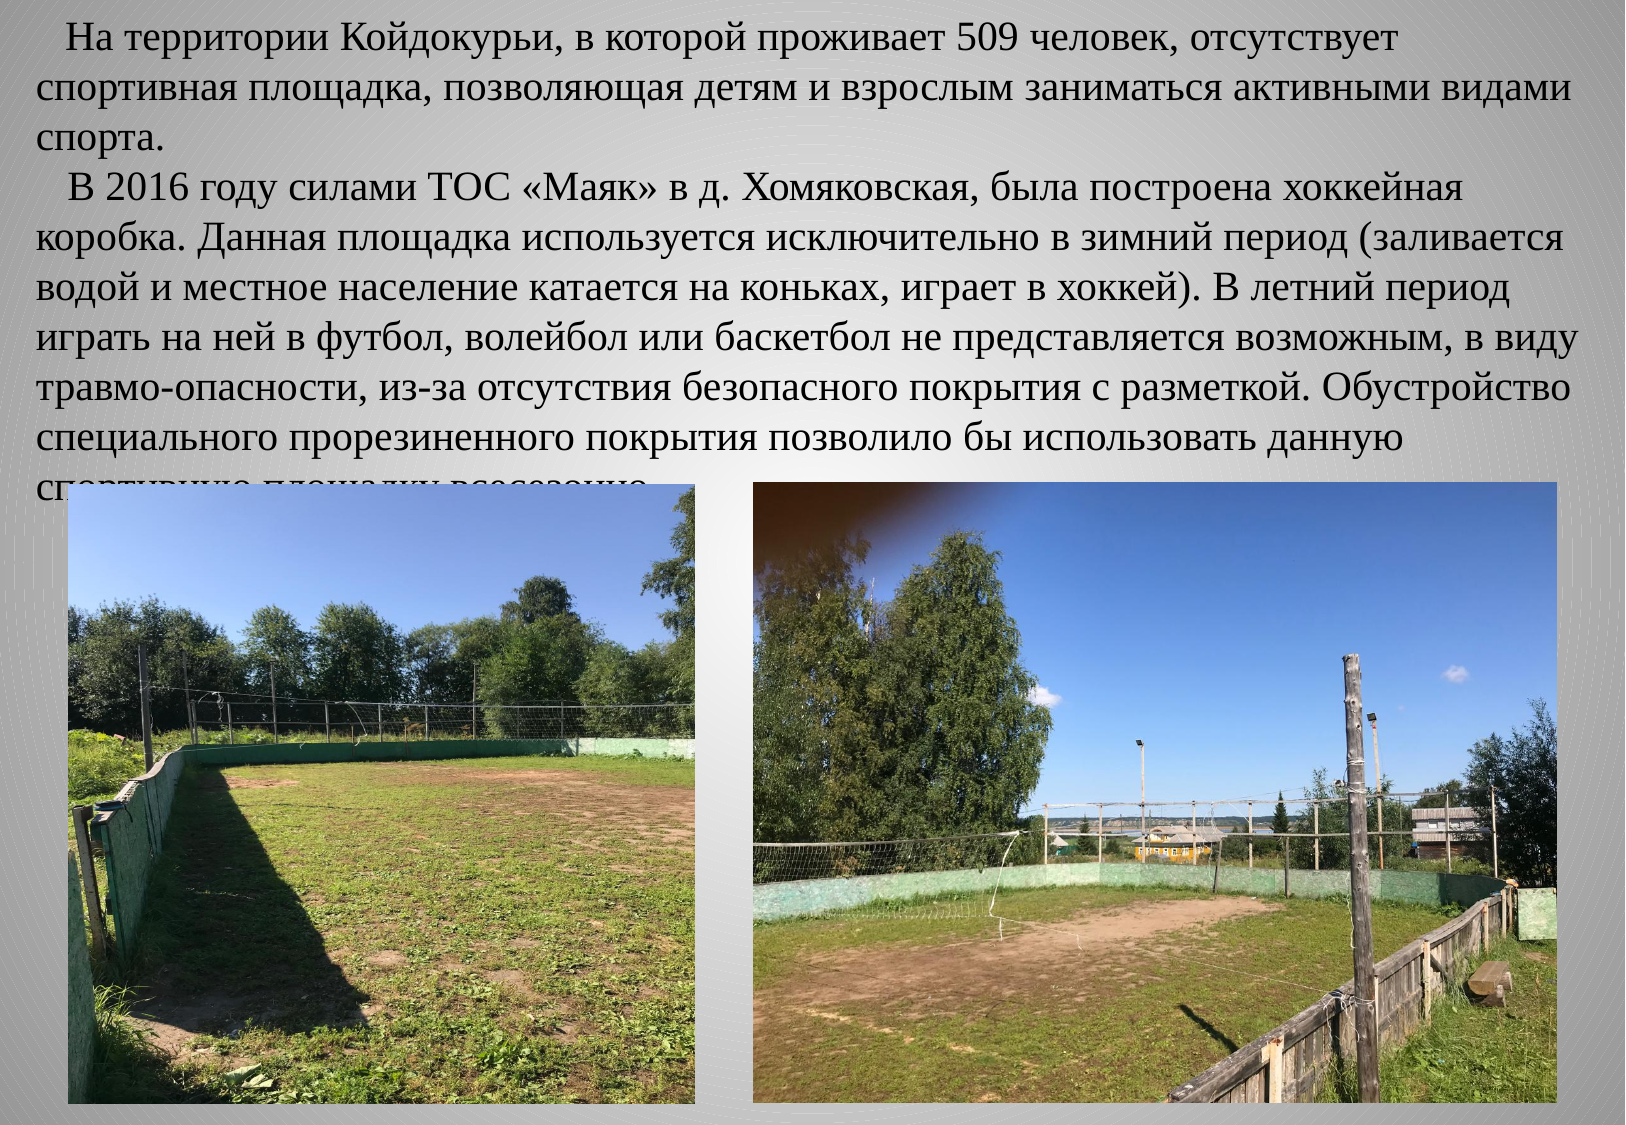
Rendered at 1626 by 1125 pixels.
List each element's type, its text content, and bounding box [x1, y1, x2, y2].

text_box На территории Койдокурьи, в которой проживает 509 человек, отсутствует спортивная площадка, позволяющая детям и взрослым заниматься активными видами спорта. В 2016 году силами ТОС «Маяк» в д. Хомяковская, была построена хоккейная коробка. Данная площадка используется исключительно в зимний период (заливается водой и местное население катается на коньках, играет в хоккей). В летний период играть на ней в футбол, волейбол или баскетбол не представляется возможным, в виду травмо-опасности, из-за отсутствия безопасного покрытия с разметкой. Обустройство специального прорезиненного покрытия позволило бы использовать данную спортивную площадку всесезонно. [21, 1, 1625, 517]
picture [68, 484, 695, 1104]
picture [753, 482, 1557, 1103]
